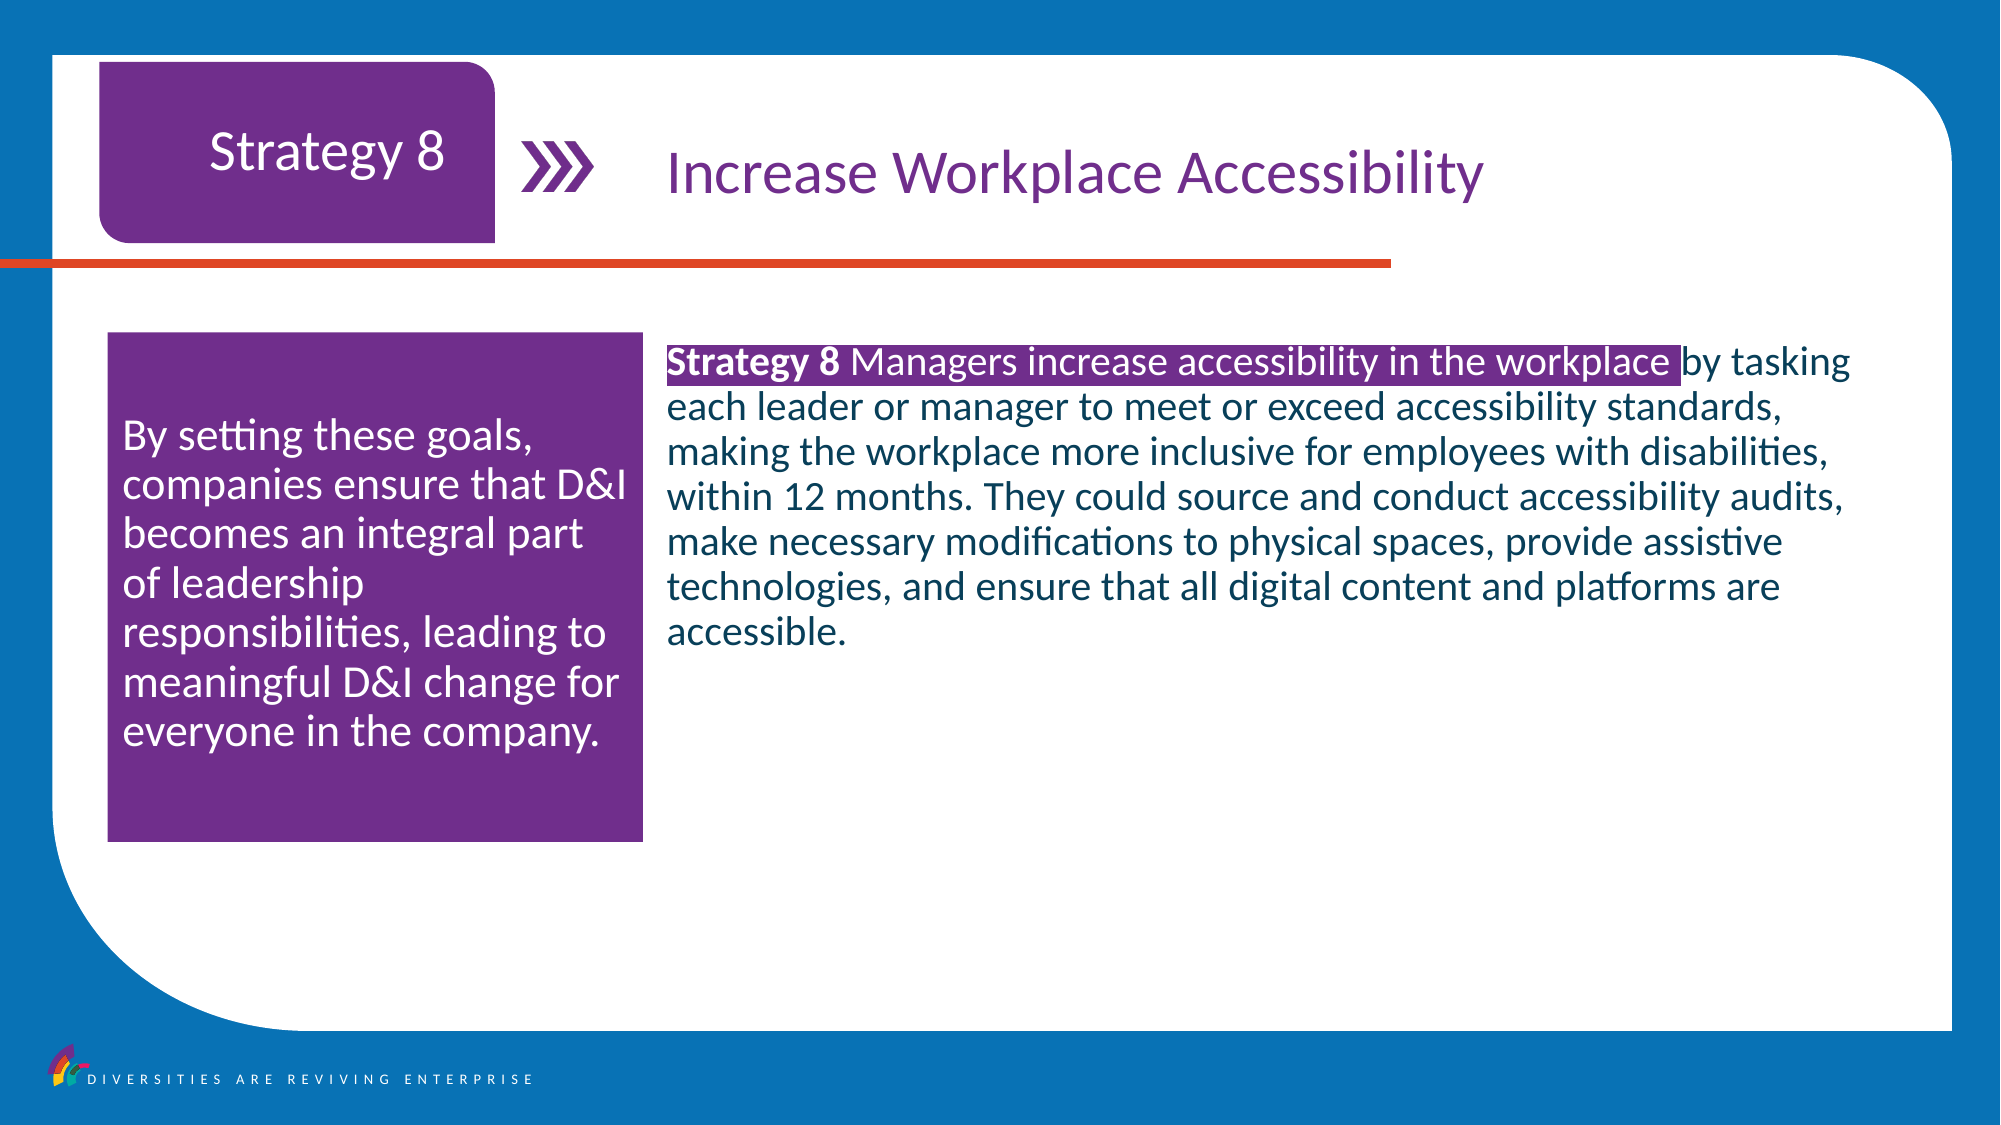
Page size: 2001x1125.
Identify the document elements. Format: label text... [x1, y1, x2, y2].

text_box Strategy 8 Managers increase accessibility in the workplace by tasking each leader or manager to meet or exceed accessibility standards, making the workplace more inclusive for employees with disabilities, within 12 months. They could source and conduct accessibility audits, make necessary modifications to physical spaces, provide assistive technologies, and ensure that all digital content and platforms are accessible. [651, 332, 1899, 430]
list By setting these goals, companies ensure that D&I becomes an integral part of leadership responsibilities, leading to meaningful D&I change for everyone in the company. [107, 332, 643, 842]
text_box [98, 60, 496, 245]
text_box Strategy 8 [92, 58, 462, 216]
text_box [0, 260, 651, 267]
picture [514, 123, 600, 210]
text_box Increase Workplace Accessibility [651, 124, 2000, 294]
